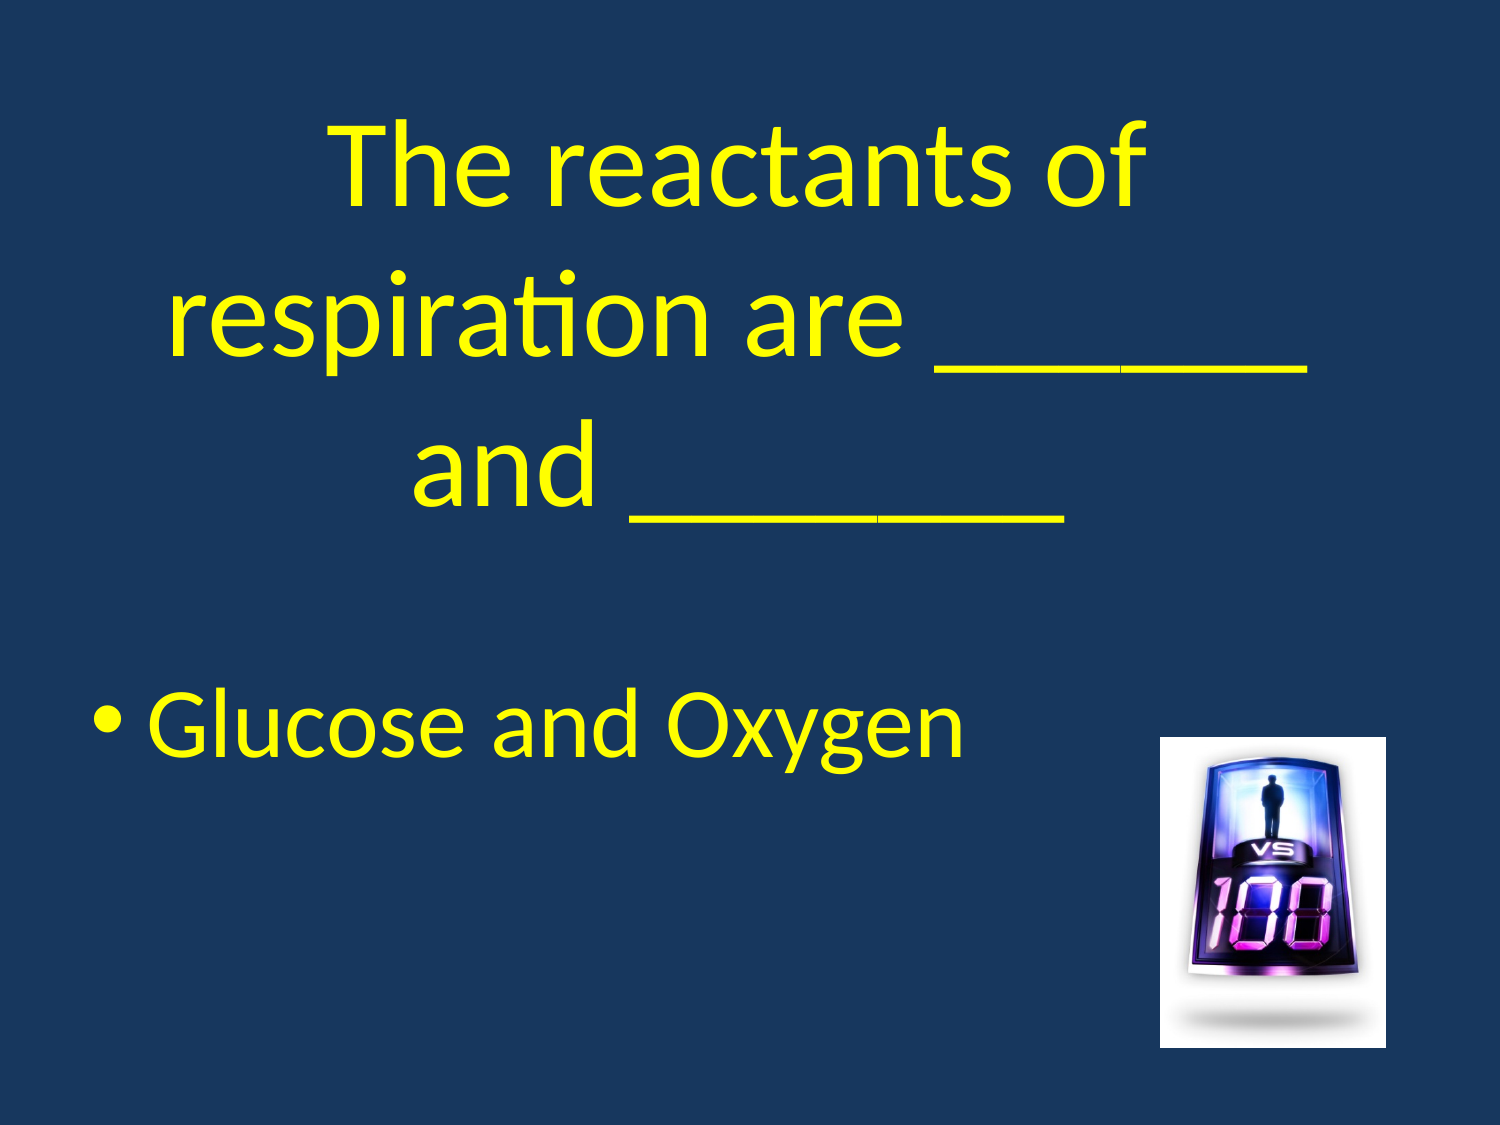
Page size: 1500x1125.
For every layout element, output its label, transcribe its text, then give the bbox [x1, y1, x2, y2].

list Glucose and Oxygen [75, 650, 1425, 825]
title The reactants of respiration are ______ and _______ [62, 37, 1413, 575]
picture [1160, 737, 1386, 1049]
